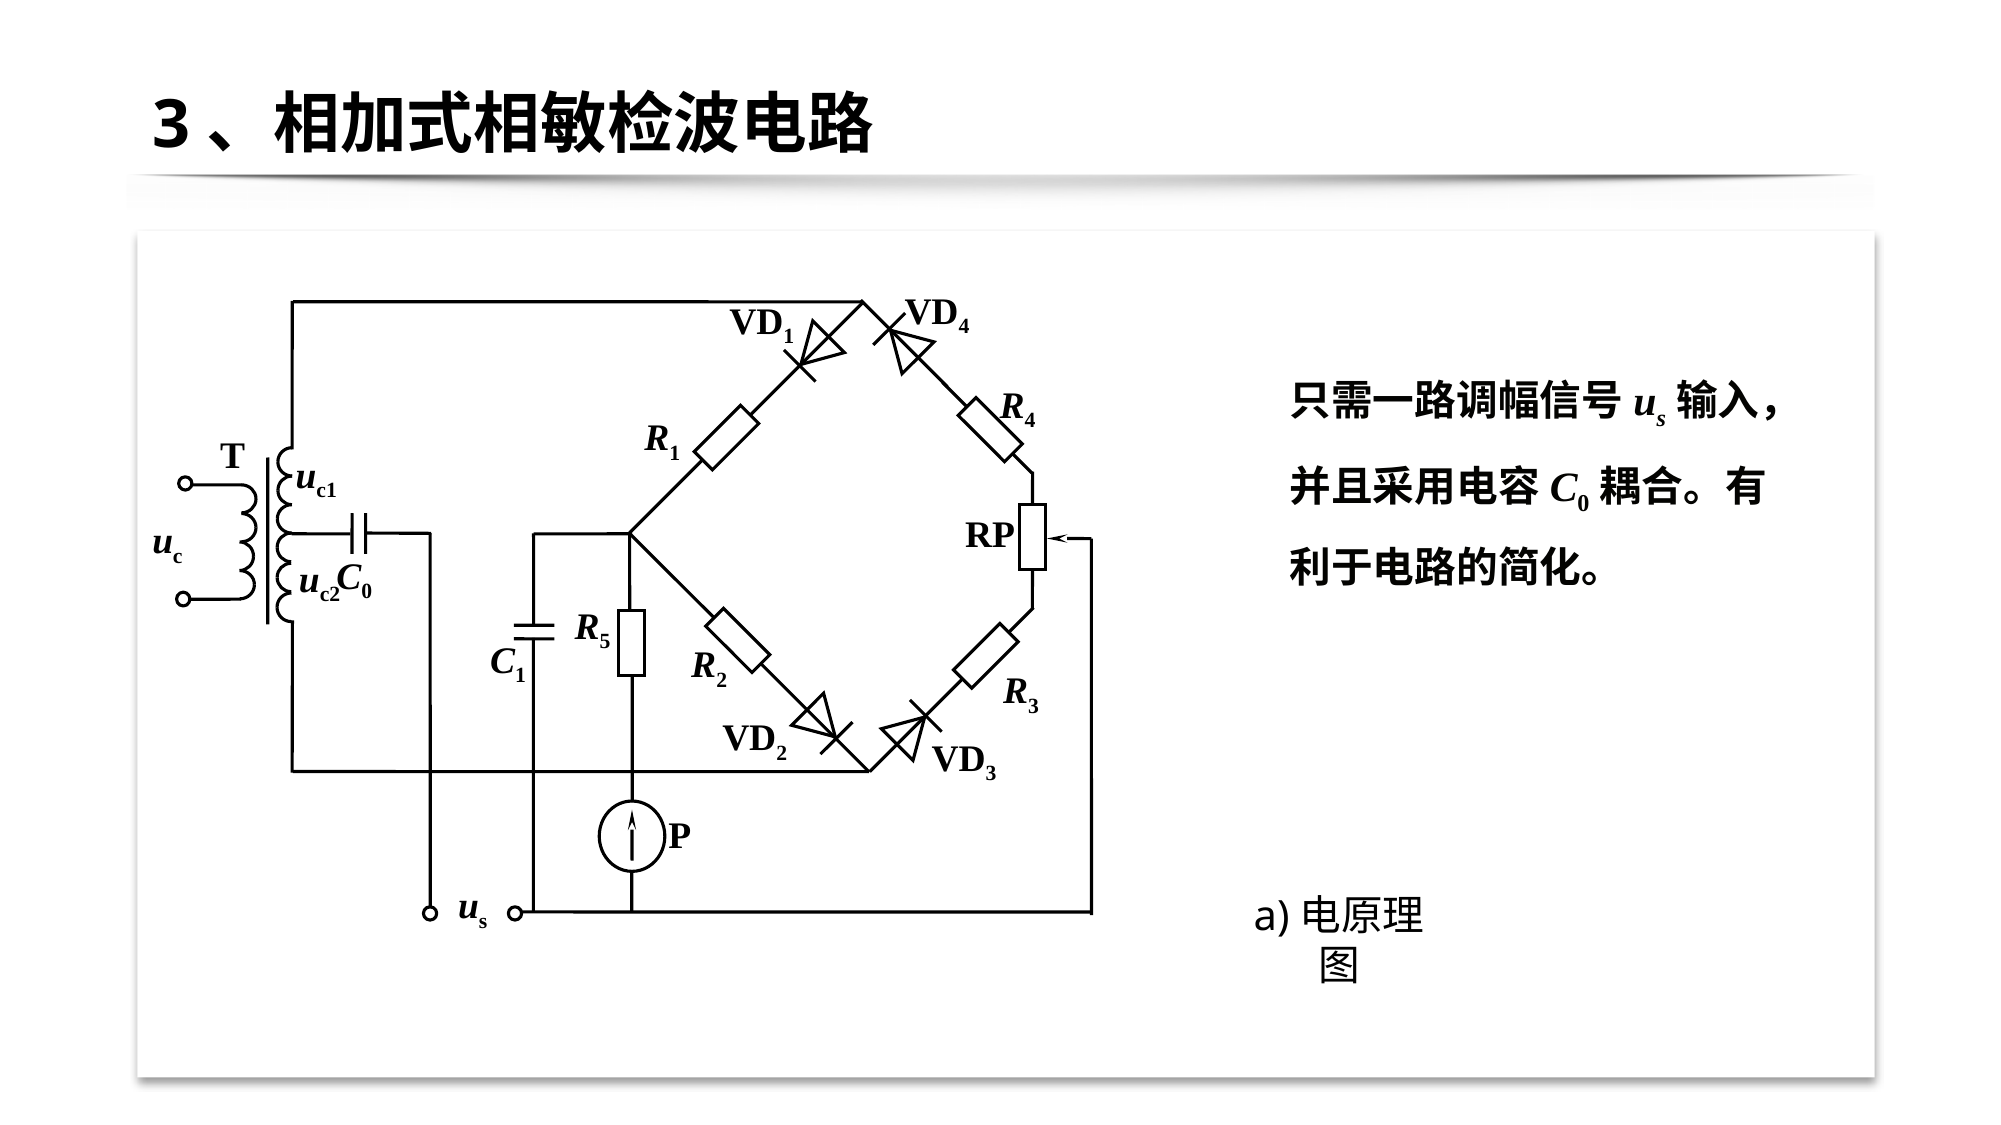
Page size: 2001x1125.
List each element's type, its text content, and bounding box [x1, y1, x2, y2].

text_box 只需一路调幅信号us输入，并且采用电容C0耦合。有利于电路的简化。 [1274, 338, 1801, 599]
title 3、相加式相敏检波电路 [137, 77, 1863, 175]
picture [127, 175, 1874, 211]
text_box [137, 277, 1093, 956]
text_box a)电原理图 [1217, 881, 1461, 929]
